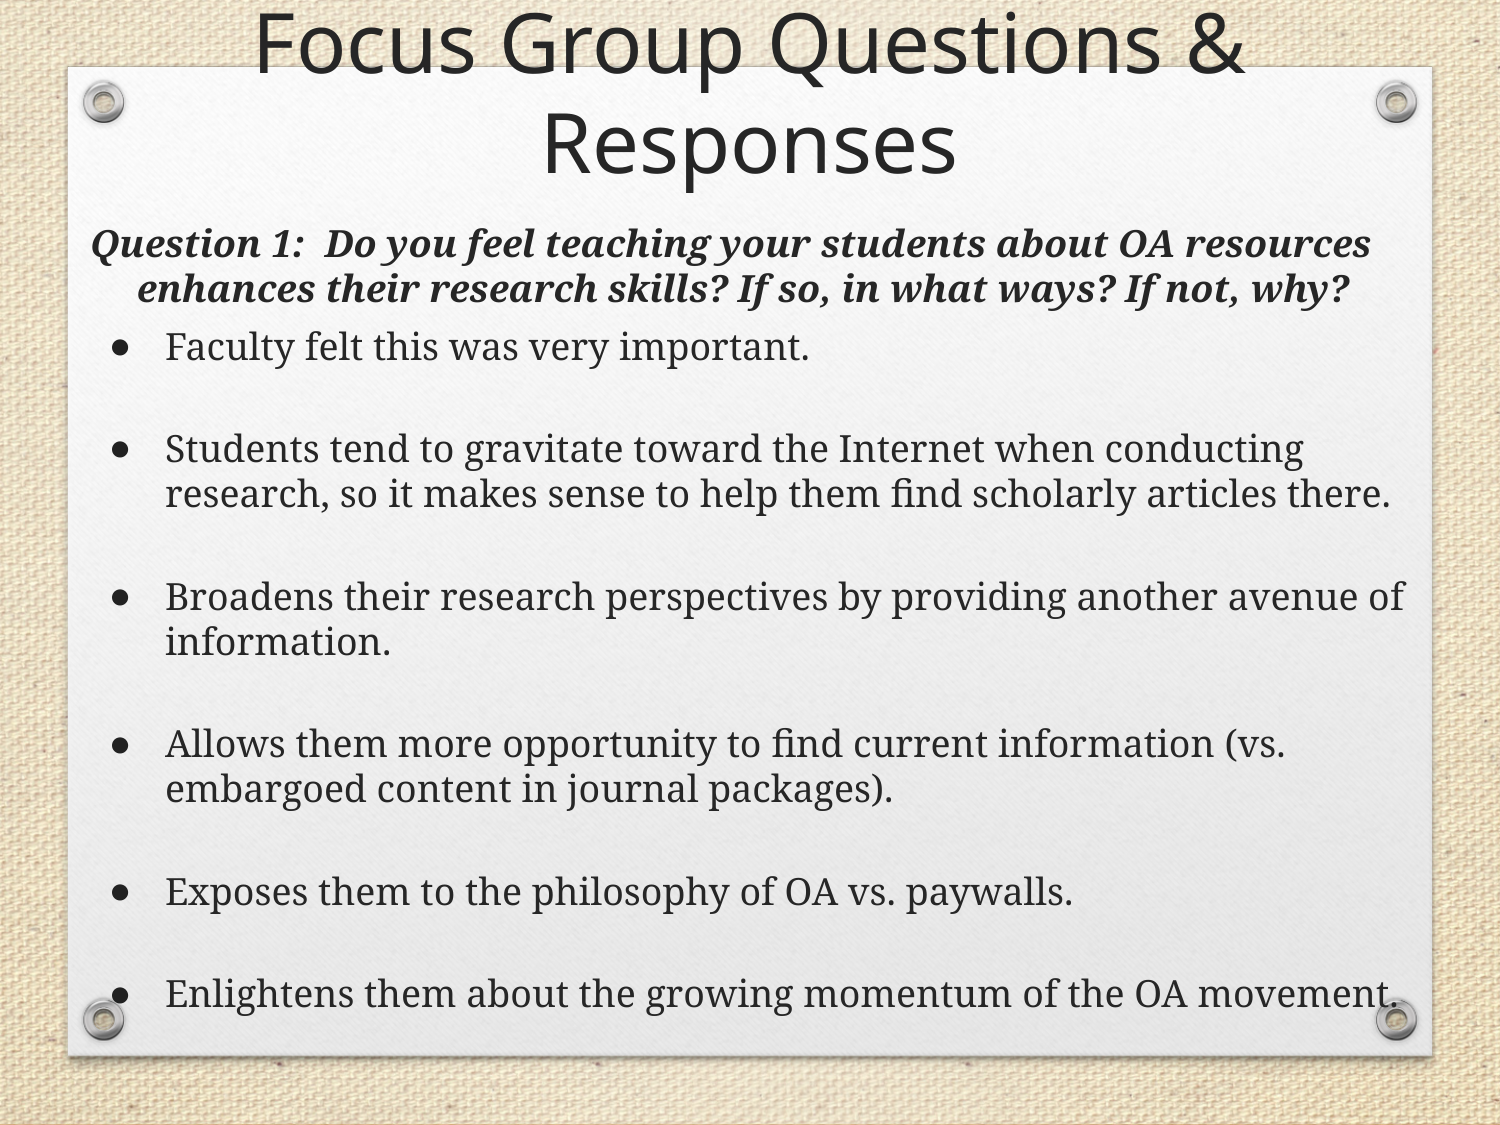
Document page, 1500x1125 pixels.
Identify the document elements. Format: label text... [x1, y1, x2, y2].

title Focus Group Questions & Responses [75, 17, 1425, 205]
picture [0, 0, 1500, 1125]
list Question 1: Do you feel teaching your students about OA resources enhances their research skills? If so, in what ways? If not, why? Faculty felt this was very important. Students tend to gravitate toward the Internet when conducting research, so it makes sense to help them find scholarly articles there. Broadens their research perspectives by providing another avenue of information. Allows them more opportunity to find current information (vs. embargoed content in journal packages). Exposes them to the philosophy of OA vs. paywalls. Enlightens them about the growing momentum of the OA movement. [75, 205, 1425, 1021]
